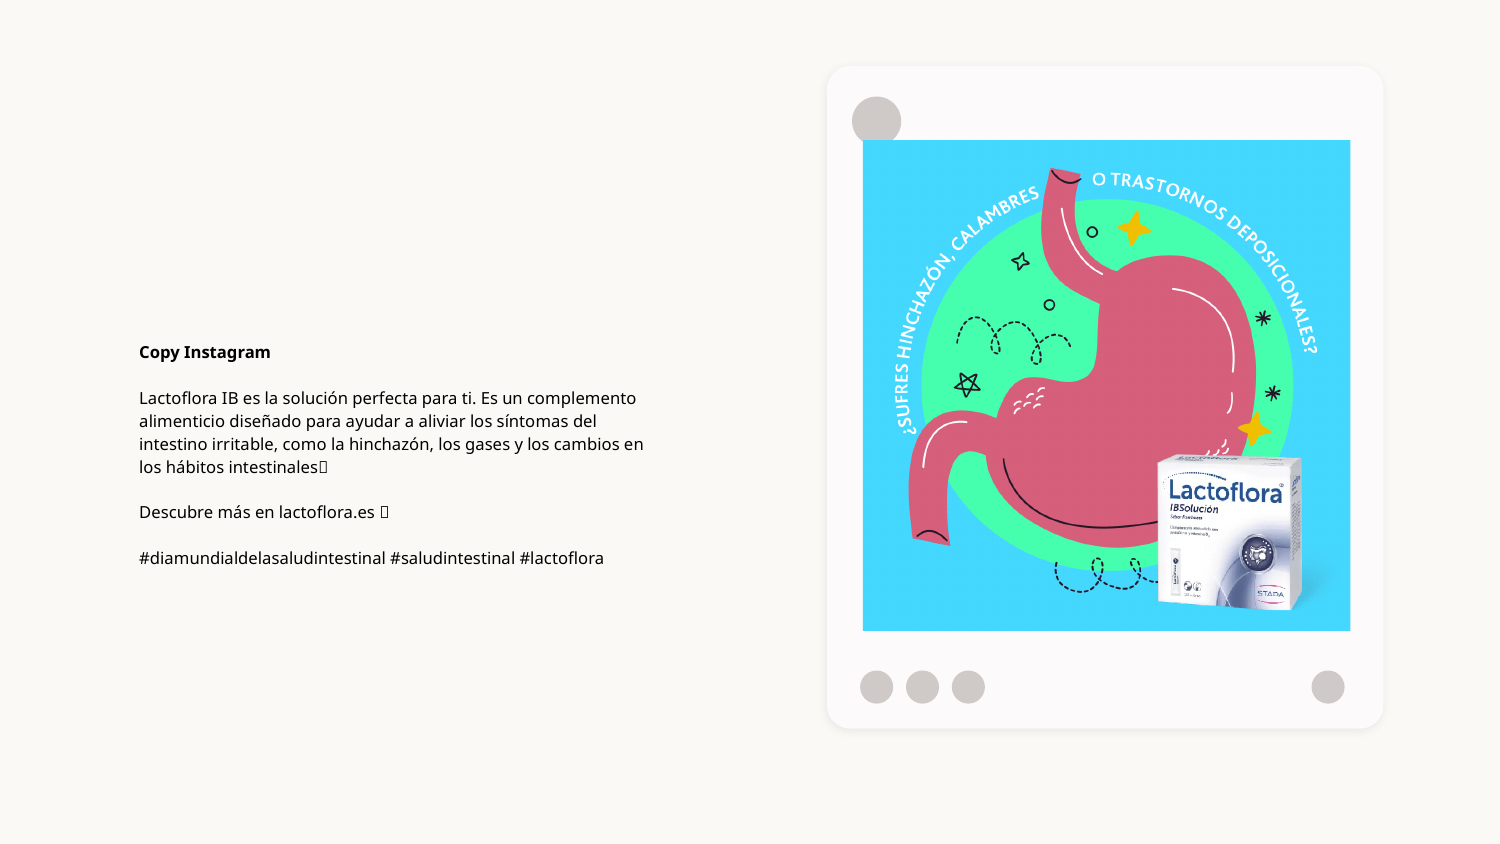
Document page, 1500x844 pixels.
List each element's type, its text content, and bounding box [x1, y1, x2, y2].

text_box [1311, 670, 1345, 704]
text_box [905, 670, 940, 704]
text_box [852, 96, 902, 140]
text_box [951, 670, 985, 704]
text_box [860, 670, 894, 704]
text_box [826, 66, 1384, 729]
text_box Copy Instagram Lactoflora IB es la solución perfecta para ti. Es un complemento alimenticio diseñado para ayudar a aliviar los síntomas del intestino irritable, como la hinchazón, los gases y los cambios en los hábitos intestinales🌿 Descubre más en lactoflora.es 🔗 #diamundialdelasaludintestinal #saludintestinal #lactoflora [127, 327, 677, 649]
picture [862, 139, 1351, 631]
